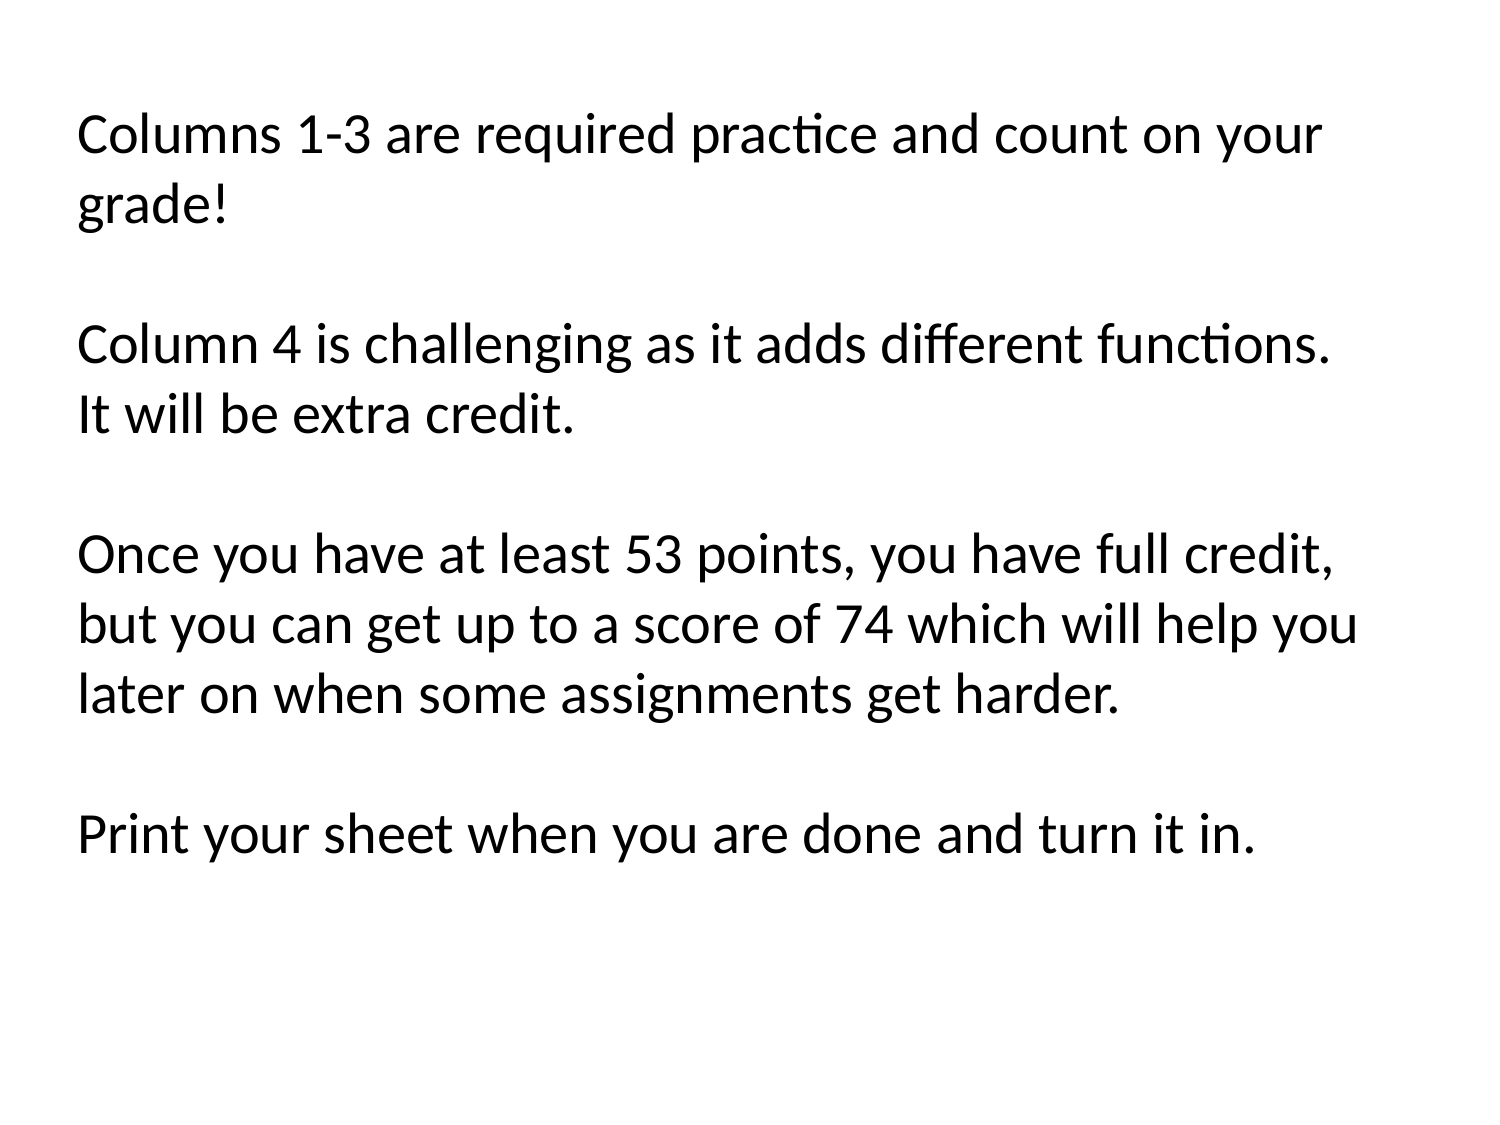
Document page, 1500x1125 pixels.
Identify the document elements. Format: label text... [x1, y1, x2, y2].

text_box Columns 1-3 are required practice and count on your grade! Column 4 is challenging as it adds different functions. It will be extra credit. Once you have at least 53 points, you have full credit, but you can get up to a score of 74 which will help you later on when some assignments get harder. Print your sheet when you are done and turn it in. [62, 87, 1388, 873]
